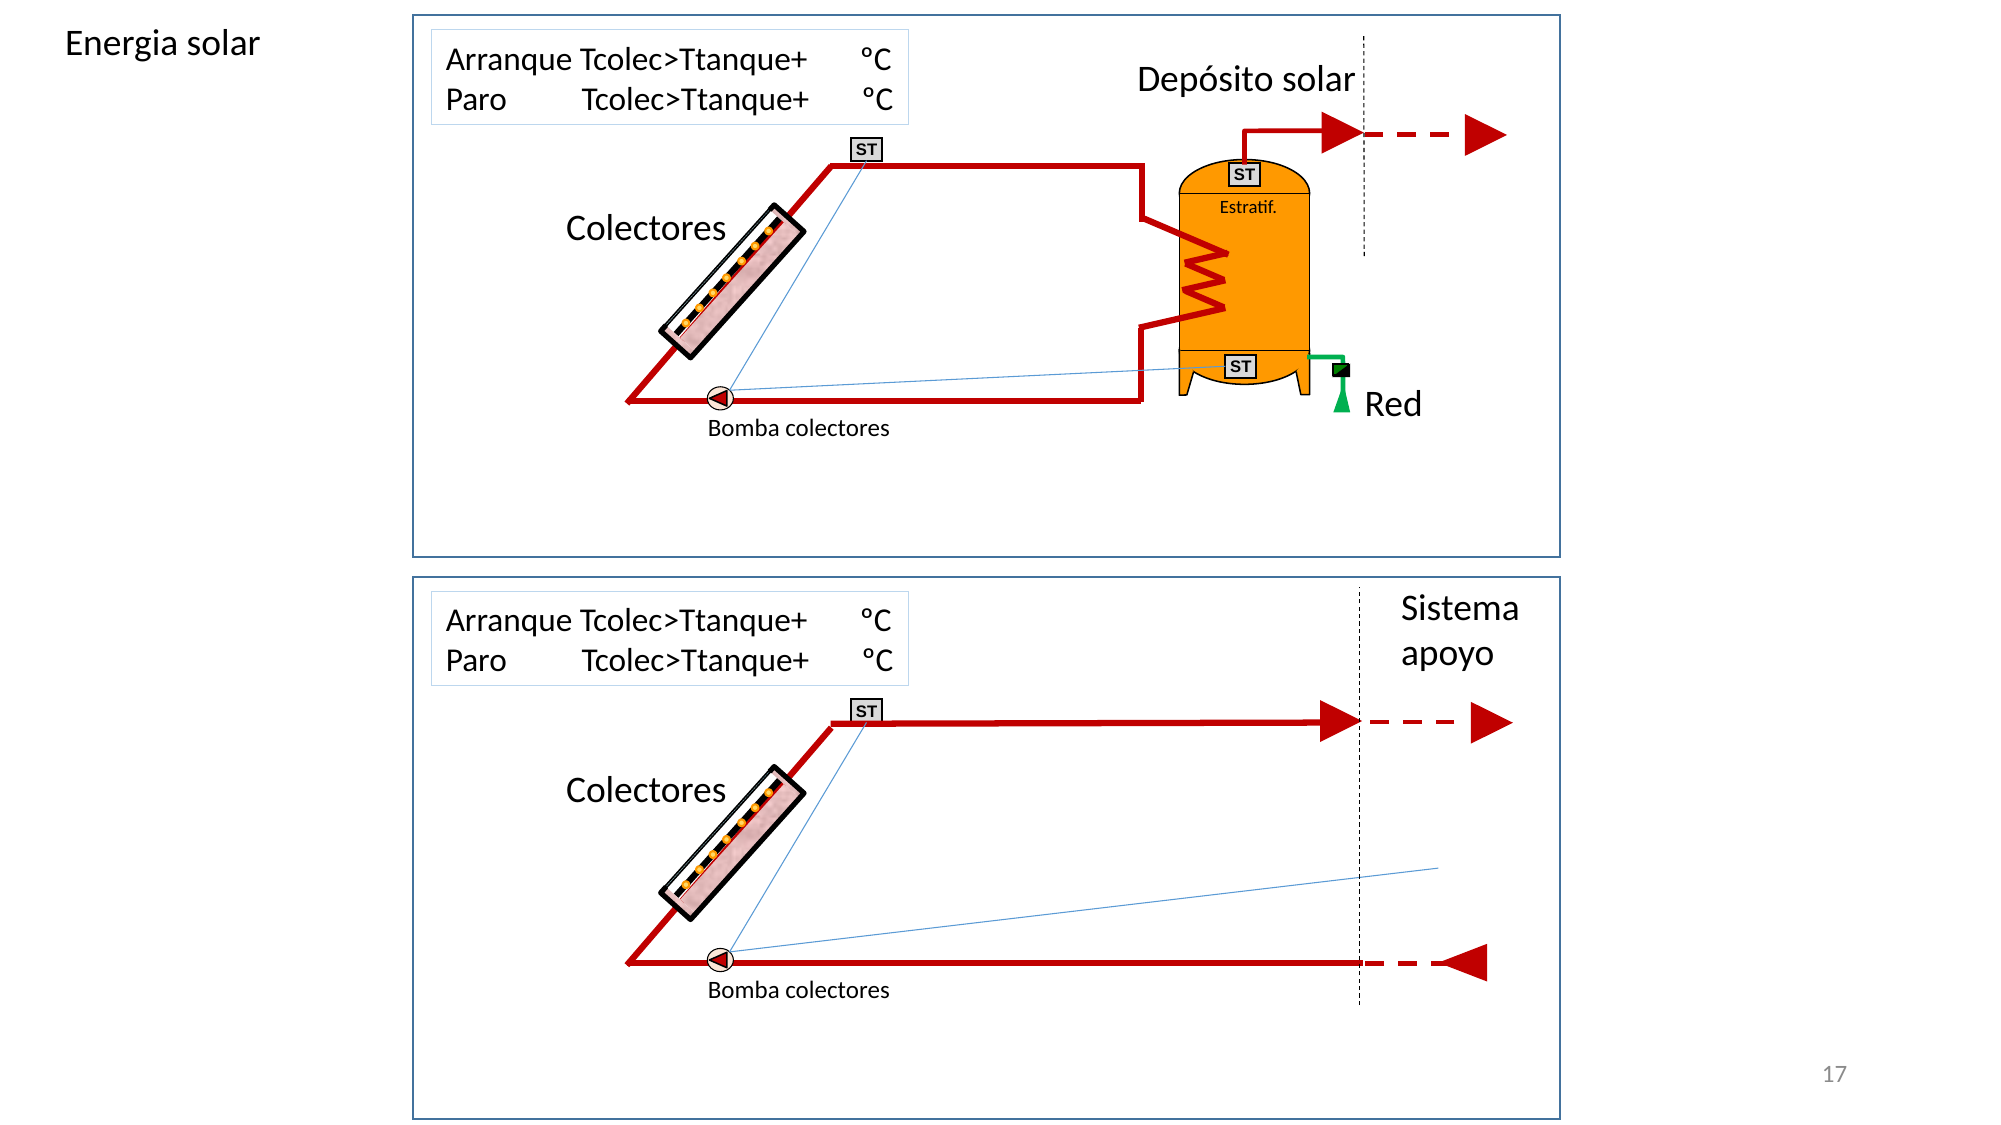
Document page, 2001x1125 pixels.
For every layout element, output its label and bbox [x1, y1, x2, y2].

text_box [50, 10, 277, 71]
slide_number [1561, 1042, 1863, 1103]
text_box [412, 575, 1561, 1120]
text_box [412, 14, 1561, 558]
